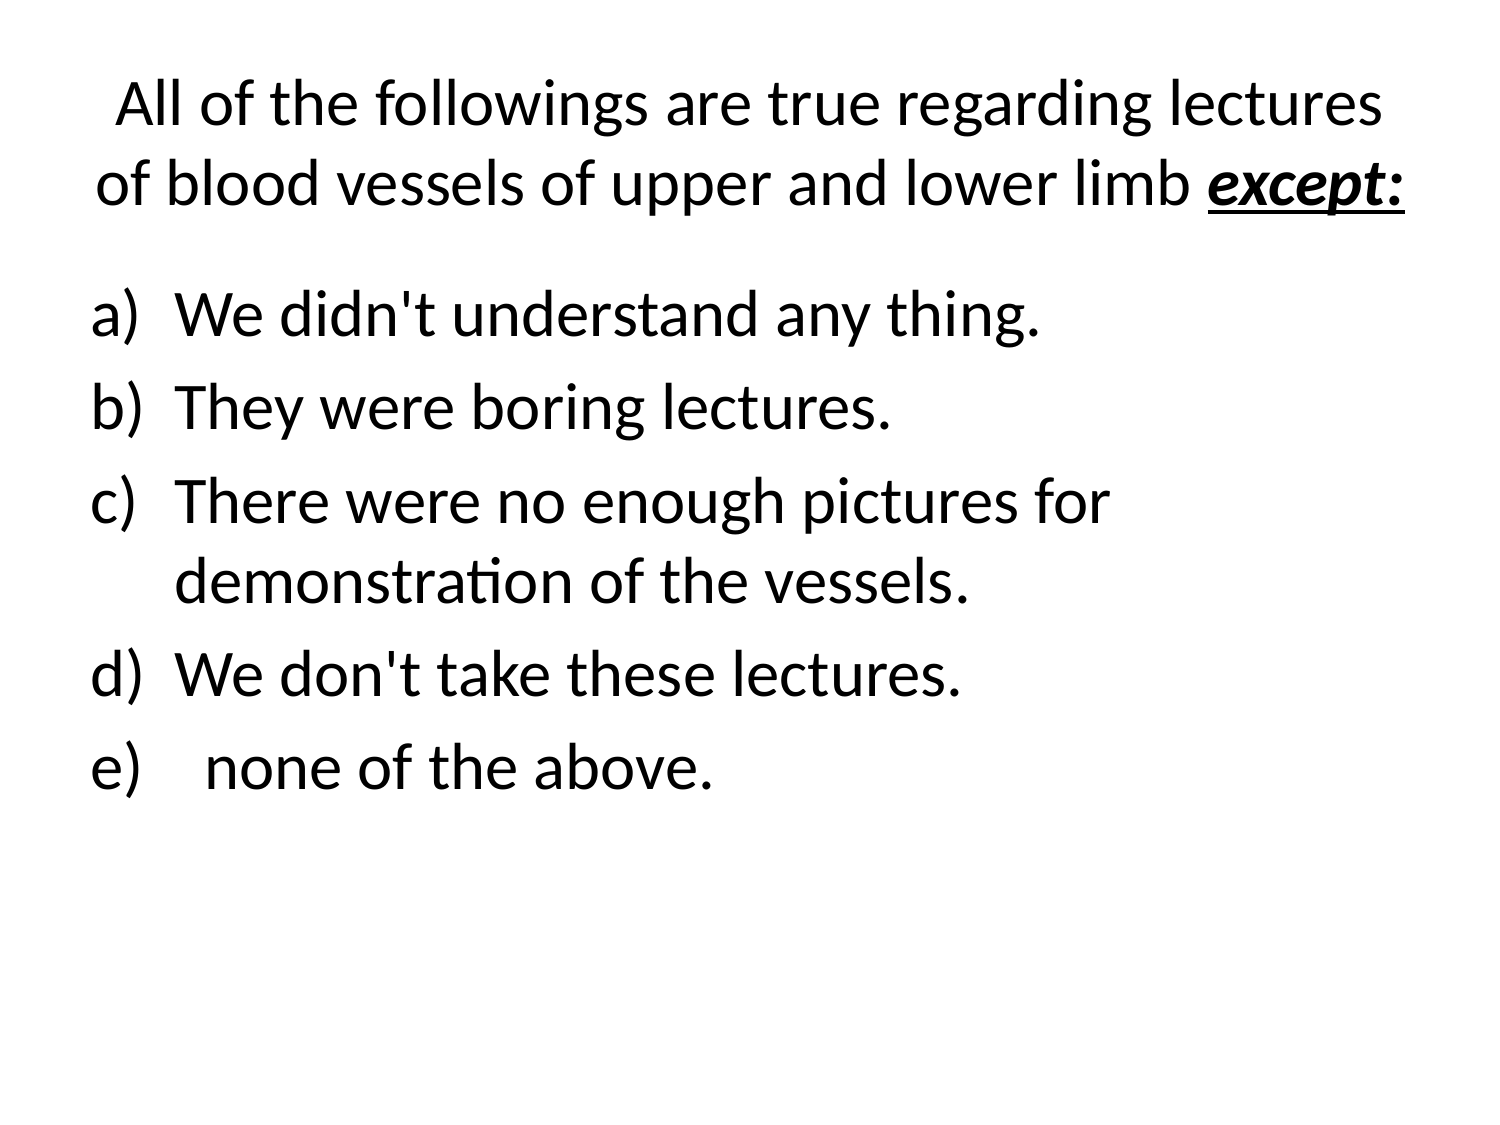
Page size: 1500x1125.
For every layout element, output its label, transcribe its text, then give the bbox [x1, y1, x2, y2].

title All of the followings are true regarding lectures of blood vessels of upper and lower limb except: [75, 45, 1425, 233]
list We didn't understand any thing. They were boring lectures. There were no enough pictures for demonstration of the vessels. We don't take these lectures. none of the above. [75, 262, 1425, 1005]
